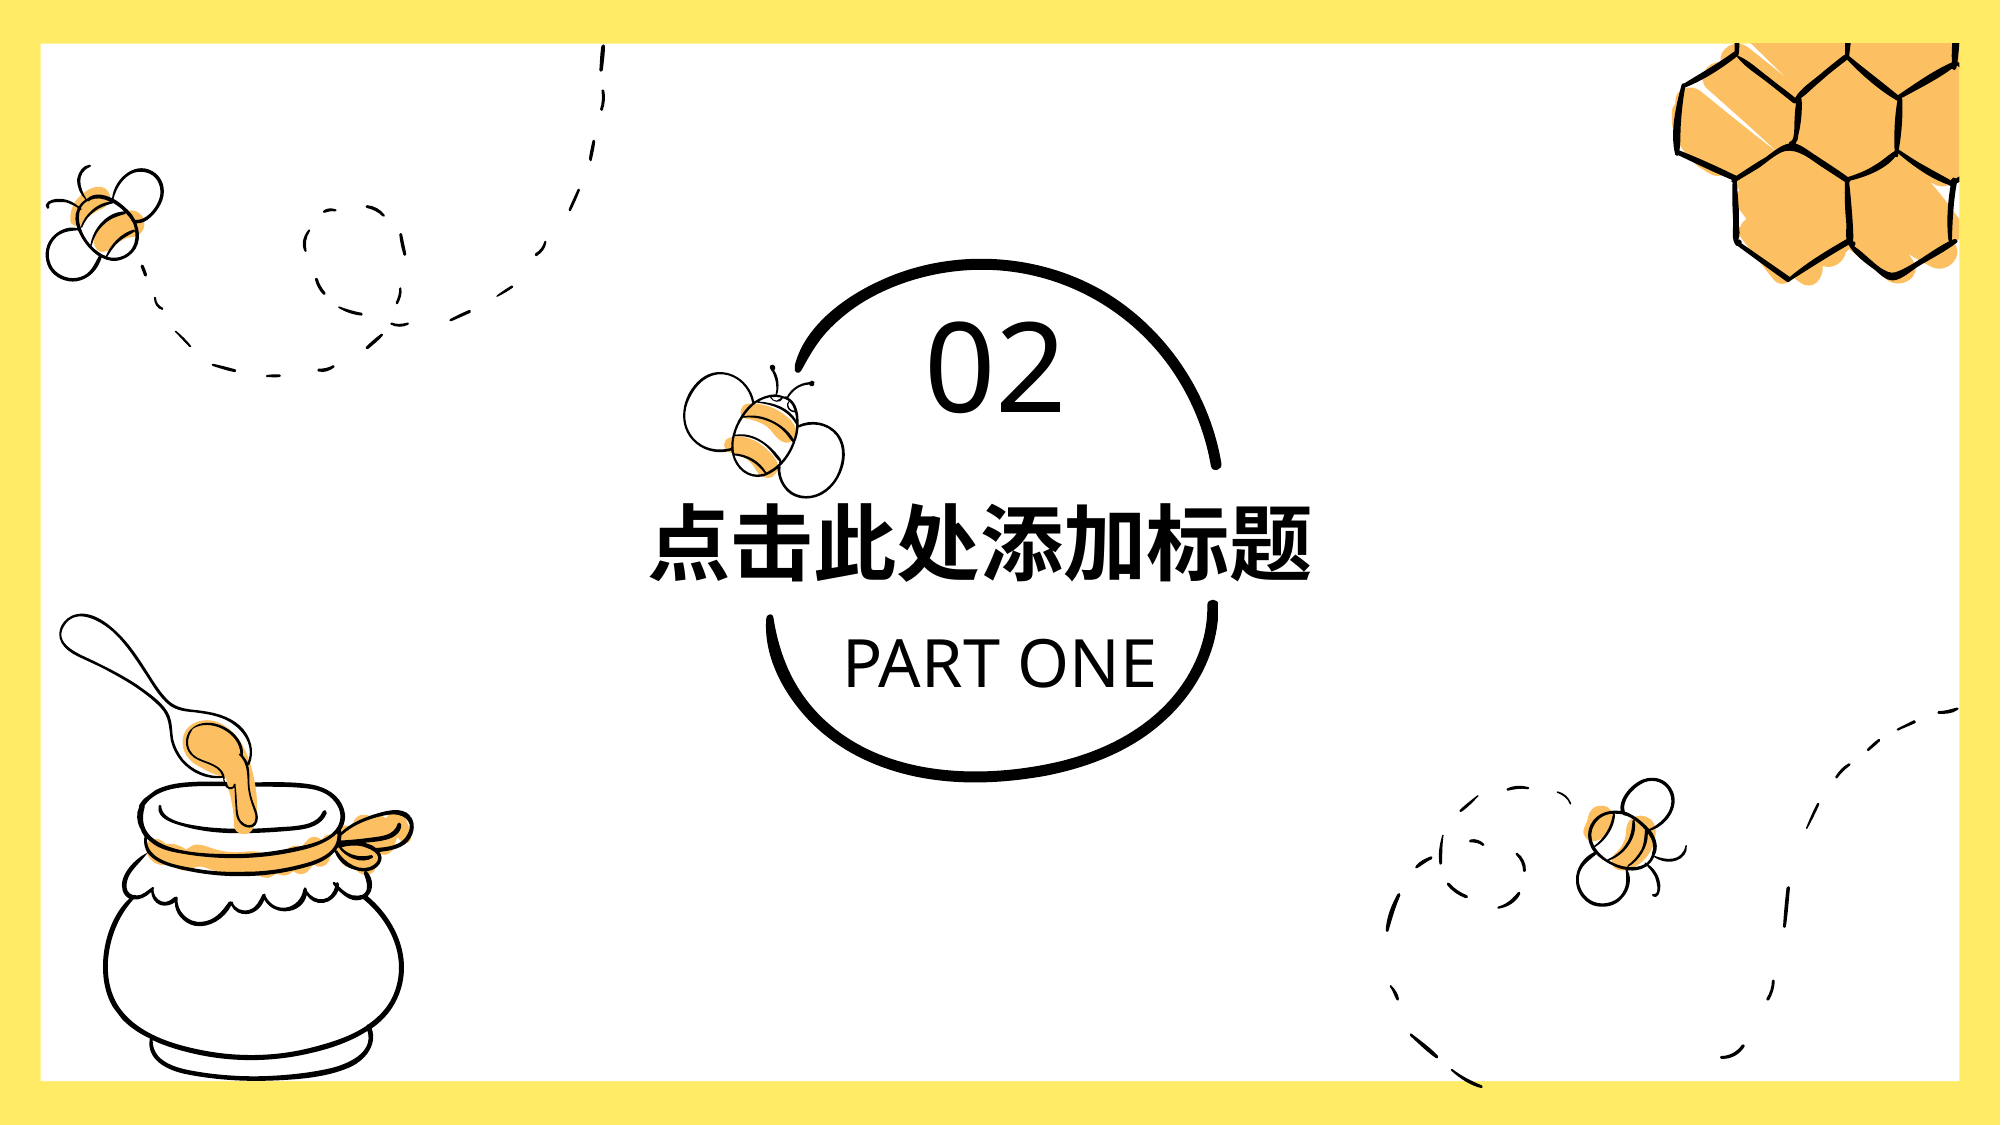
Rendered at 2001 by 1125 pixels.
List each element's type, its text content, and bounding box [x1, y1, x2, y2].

picture [45, 43, 606, 378]
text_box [58, 613, 444, 1089]
picture [682, 257, 1223, 499]
picture [1384, 706, 1960, 1088]
text_box PART ONE [1218, 613, 1225, 709]
picture [1671, 43, 1960, 286]
text_box 点击此处添加标题 [632, 483, 1385, 599]
picture [765, 599, 1218, 783]
